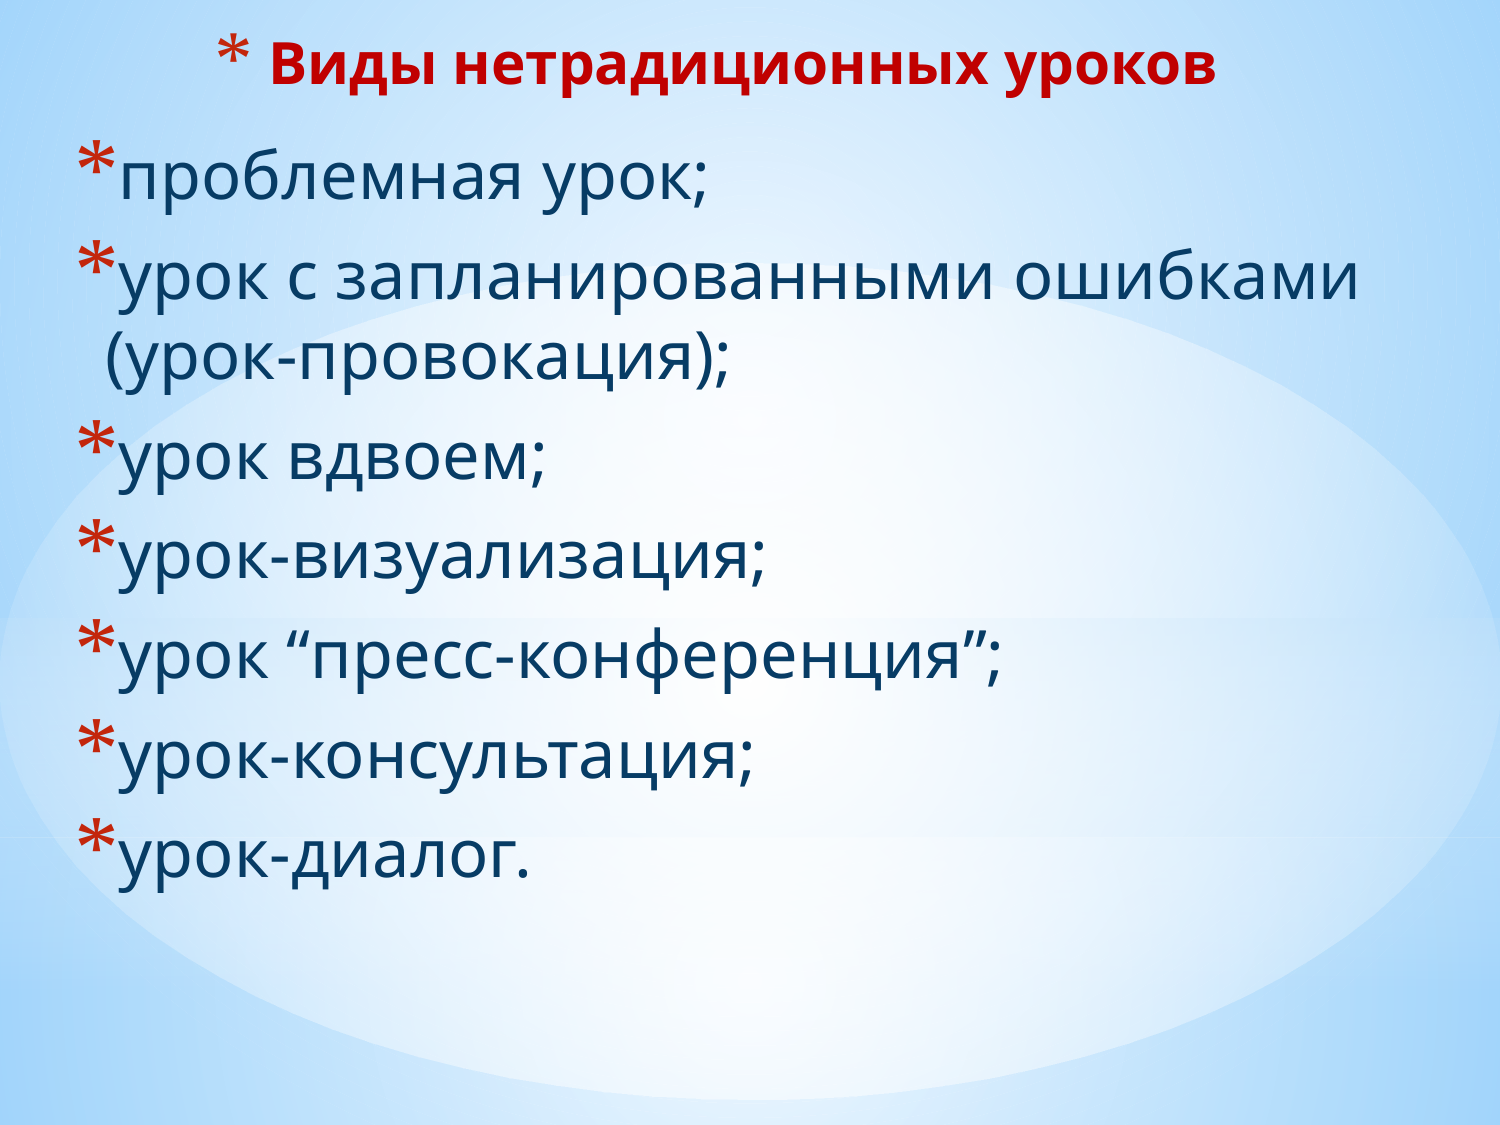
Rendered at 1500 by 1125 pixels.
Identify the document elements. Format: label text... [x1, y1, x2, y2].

list проблемная урок; урок с запланированными ошибками (урок-провокация); урок вдвоем; урок-визуализация; урок “пресс-конференция”; урок-консультация; урок-диалог. [53, 125, 1471, 1083]
title Виды нетрадиционных уроков [64, 19, 1370, 125]
